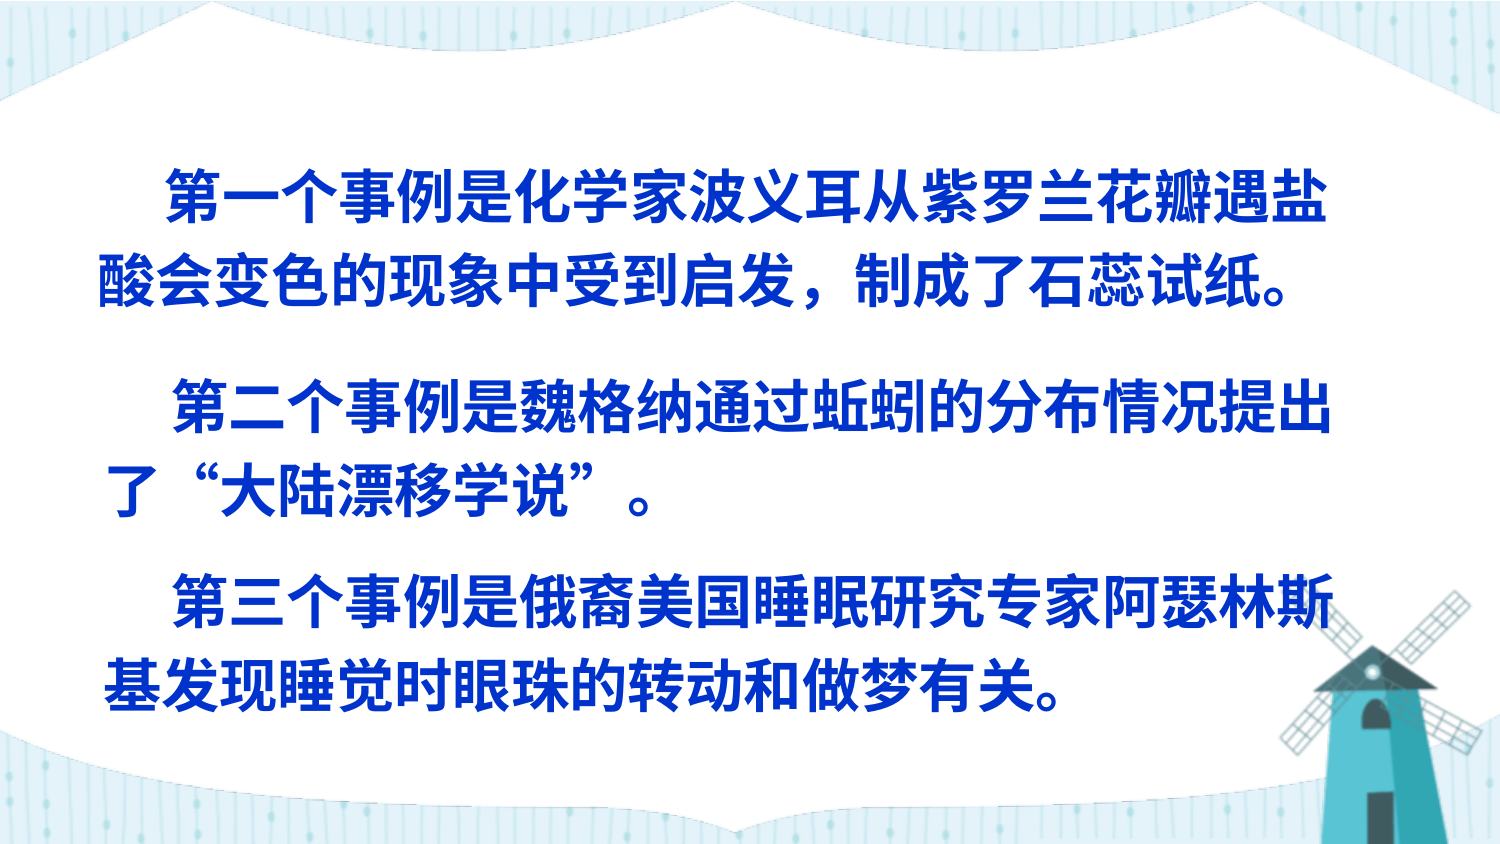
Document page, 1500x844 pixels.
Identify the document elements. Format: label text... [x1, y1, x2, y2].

text_box 第二个事例是魏格纳通过蚯蚓的分布情况提出了“大陆漂移学说”。 [88, 348, 1365, 532]
text_box 第一个事例是化学家波义耳从紫罗兰花瓣遇盐酸会变色的现象中受到启发，制成了石蕊试纸。 [82, 138, 1359, 321]
picture [0, 0, 1500, 844]
text_box 第三个事例是俄裔美国睡眠研究专家阿瑟林斯基发现睡觉时眼珠的转动和做梦有关。 [88, 543, 1365, 727]
